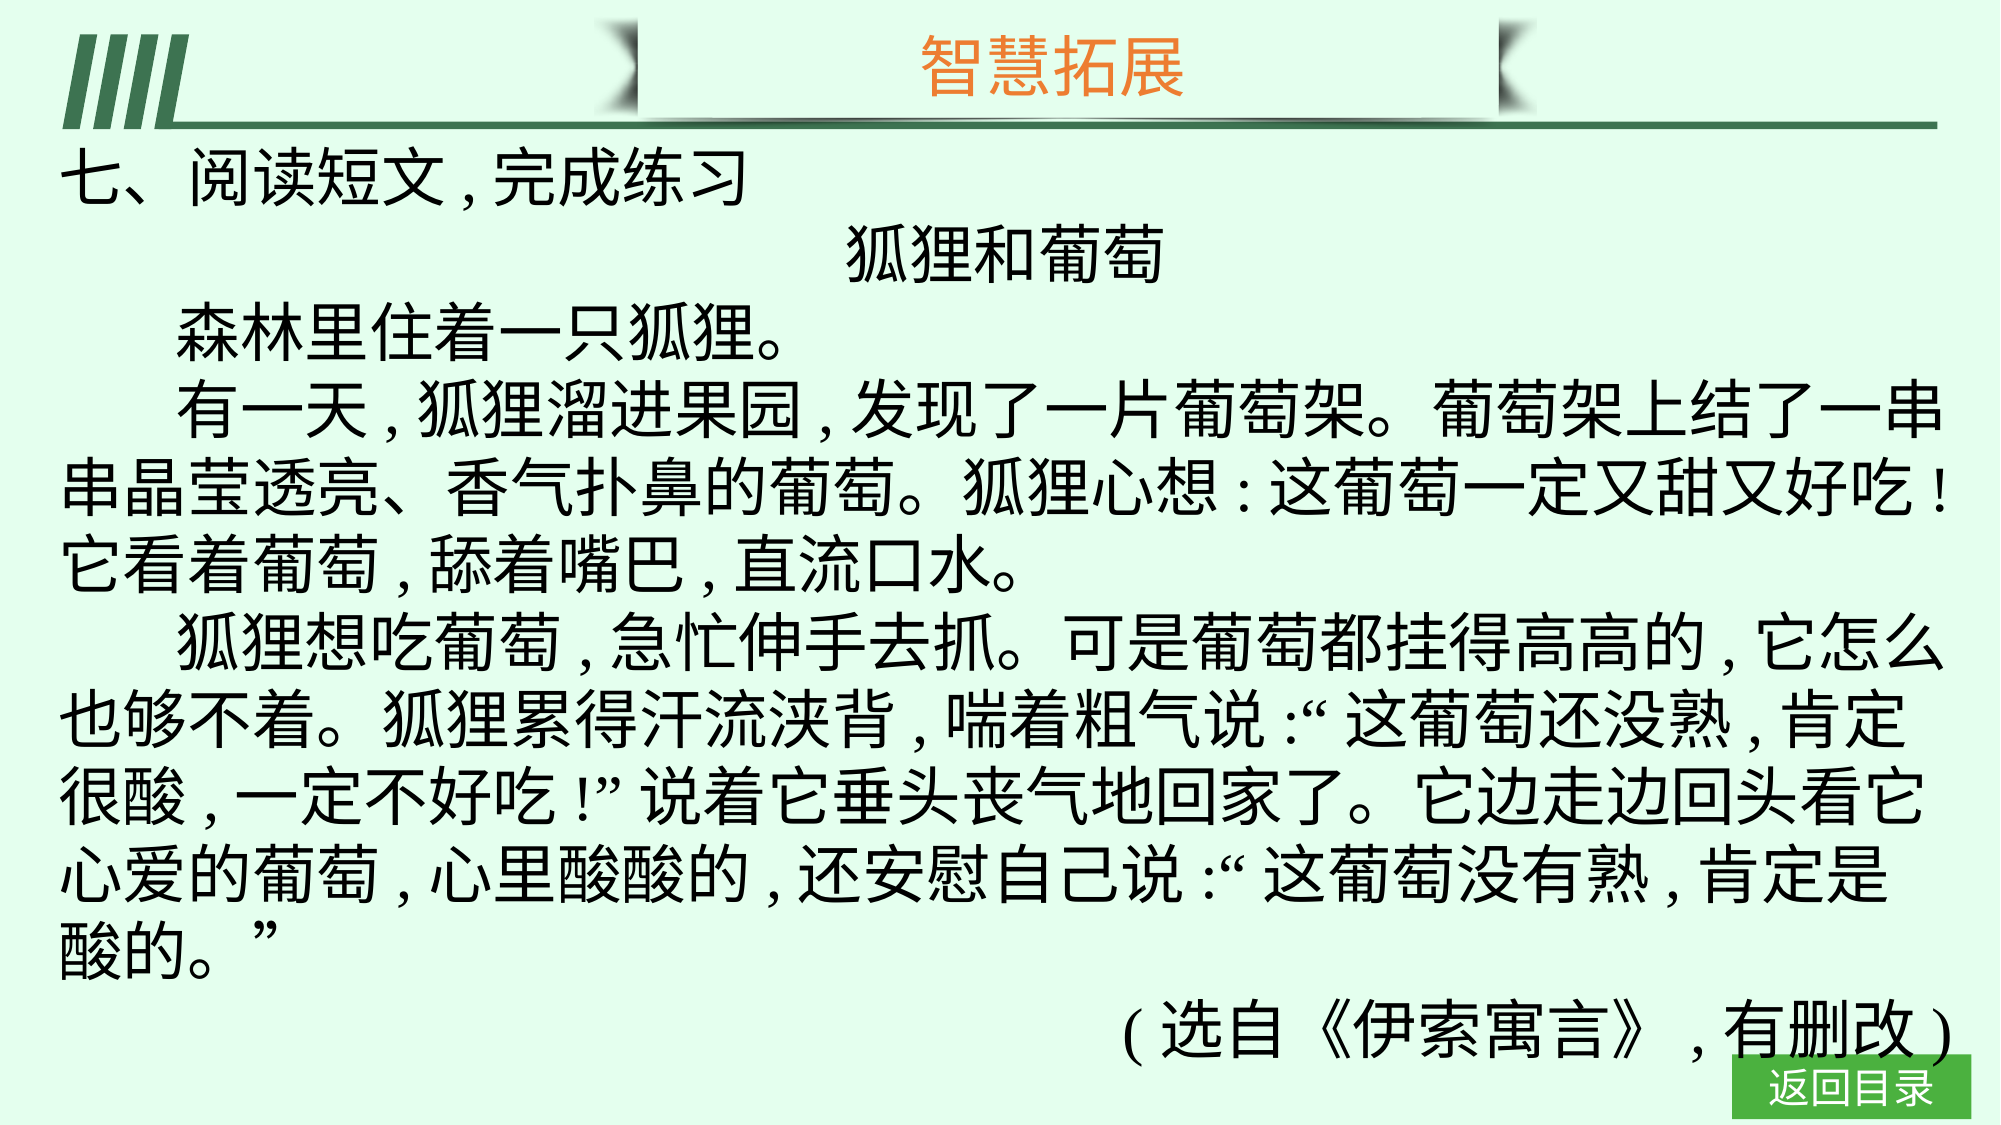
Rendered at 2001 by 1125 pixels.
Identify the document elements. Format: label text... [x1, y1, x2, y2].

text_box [62, 34, 1938, 130]
text_box 七、阅读短文,完成练习 狐狸和葡萄 森林里住着一只狐狸。 有一天,狐狸溜进果园,发现了一片葡萄架。葡萄架上结了一串串晶莹透亮、香气扑鼻的葡萄。狐狸心想:这葡萄一定又甜又好吃!它看着葡萄,舔着嘴巴,直流口水。 狐狸想吃葡萄,急忙伸手去抓。可是葡萄都挂得高高的,它怎么也够不着。狐狸累得汗流浃背,喘着粗气说:“这葡萄还没熟,肯定很酸,一定不好吃!”说着它垂头丧气地回家了。它边走边回头看它心爱的葡萄,心里酸酸的,还安慰自己说:“这葡萄没有熟,肯定是酸的。” (选自《伊索寓言》,有删改) [43, 129, 1968, 1074]
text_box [594, 16, 1537, 127]
